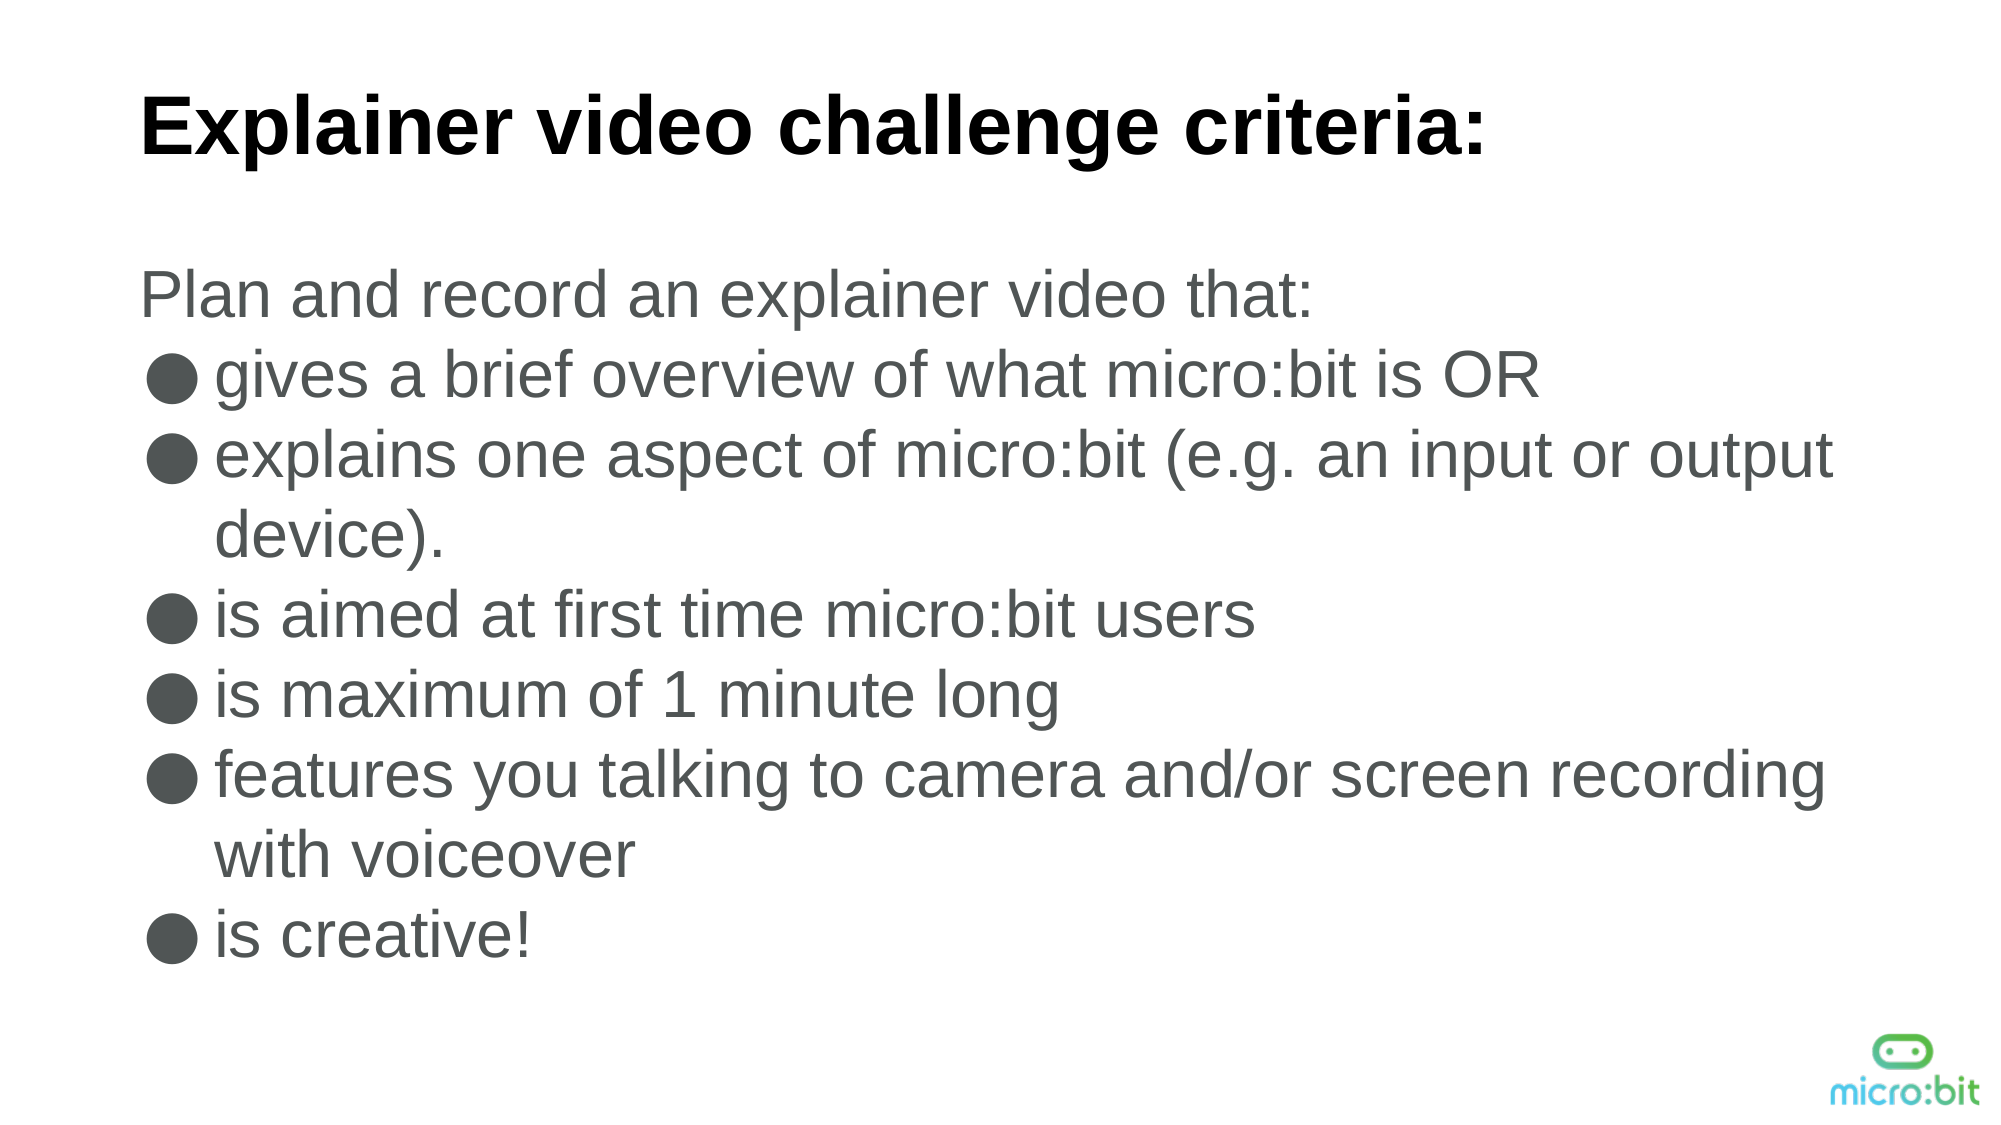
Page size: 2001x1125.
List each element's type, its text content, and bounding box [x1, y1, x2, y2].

picture [1830, 1029, 1980, 1106]
text_box Explainer video challenge criteria: Plan and record an explainer video that: gives a brief overview of what micro:bit is OR explains one aspect of micro:bit (e.g. an input or output device). is aimed at first time micro:bit users is maximum of 1 minute long features you talking to camera and/or screen recording with voiceover is creative! [124, 57, 1876, 881]
